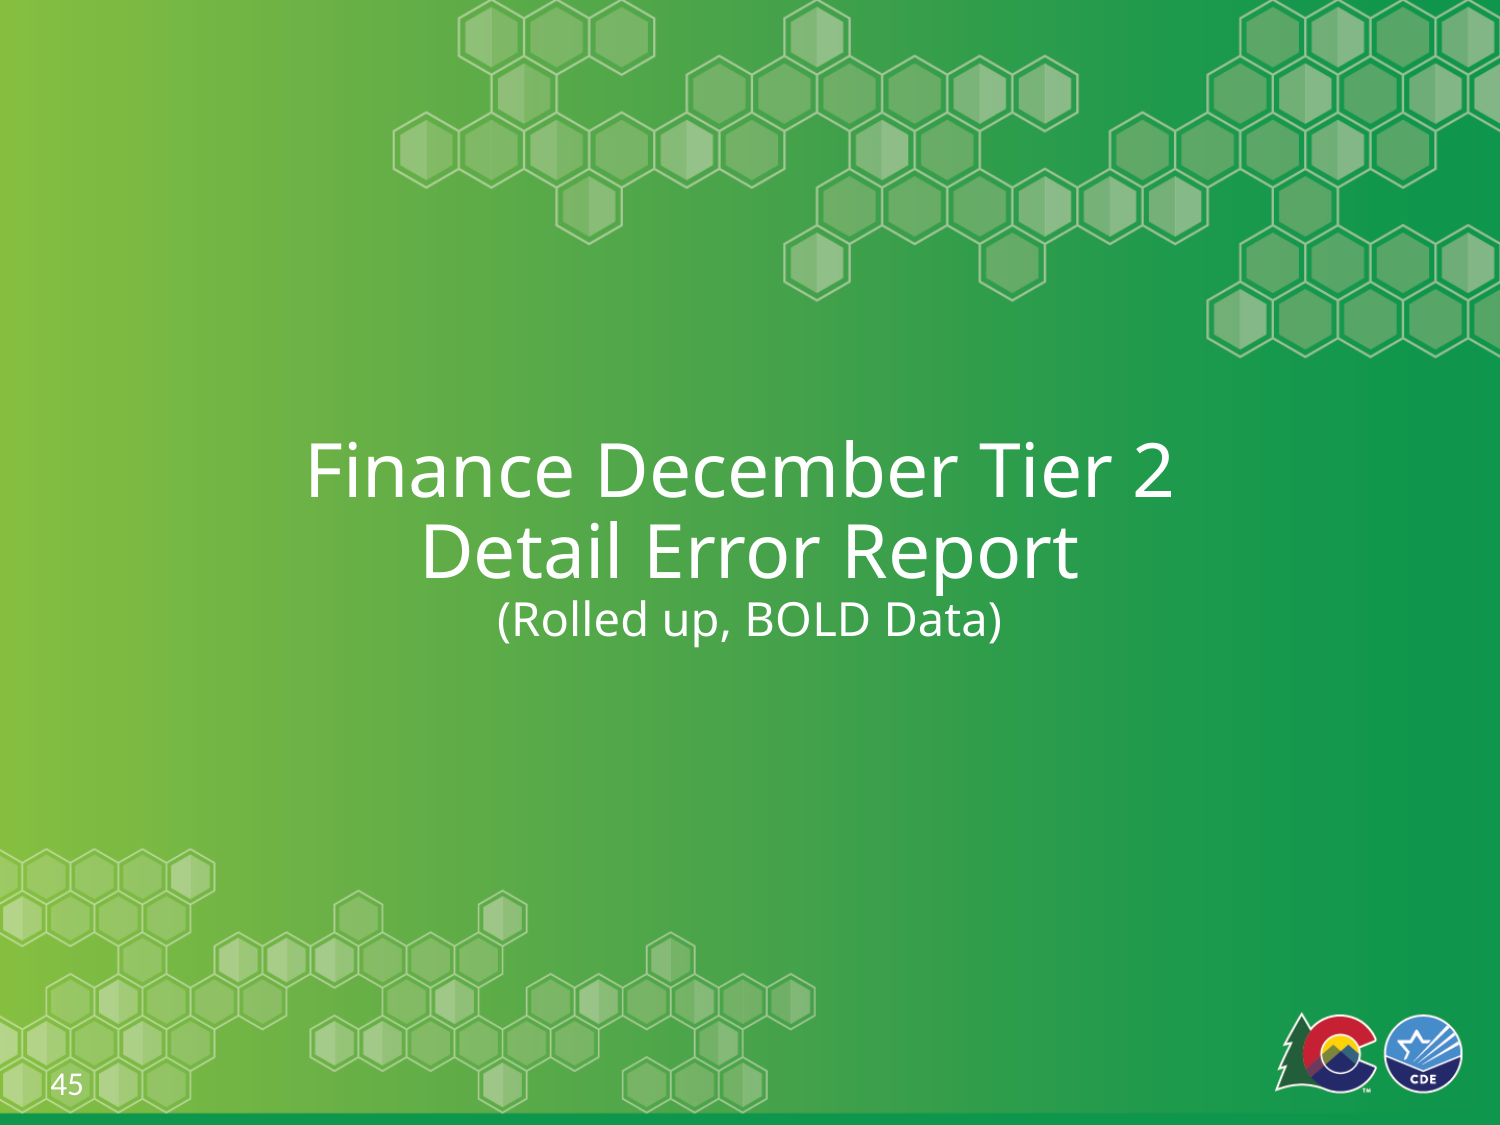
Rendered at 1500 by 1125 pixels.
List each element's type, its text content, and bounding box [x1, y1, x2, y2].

title Finance December Tier 2 Detail Error Report (Rolled up, BOLD Data) [112, 425, 1388, 810]
slide_number 45 [35, 1054, 373, 1115]
picture [0, 0, 1500, 1125]
